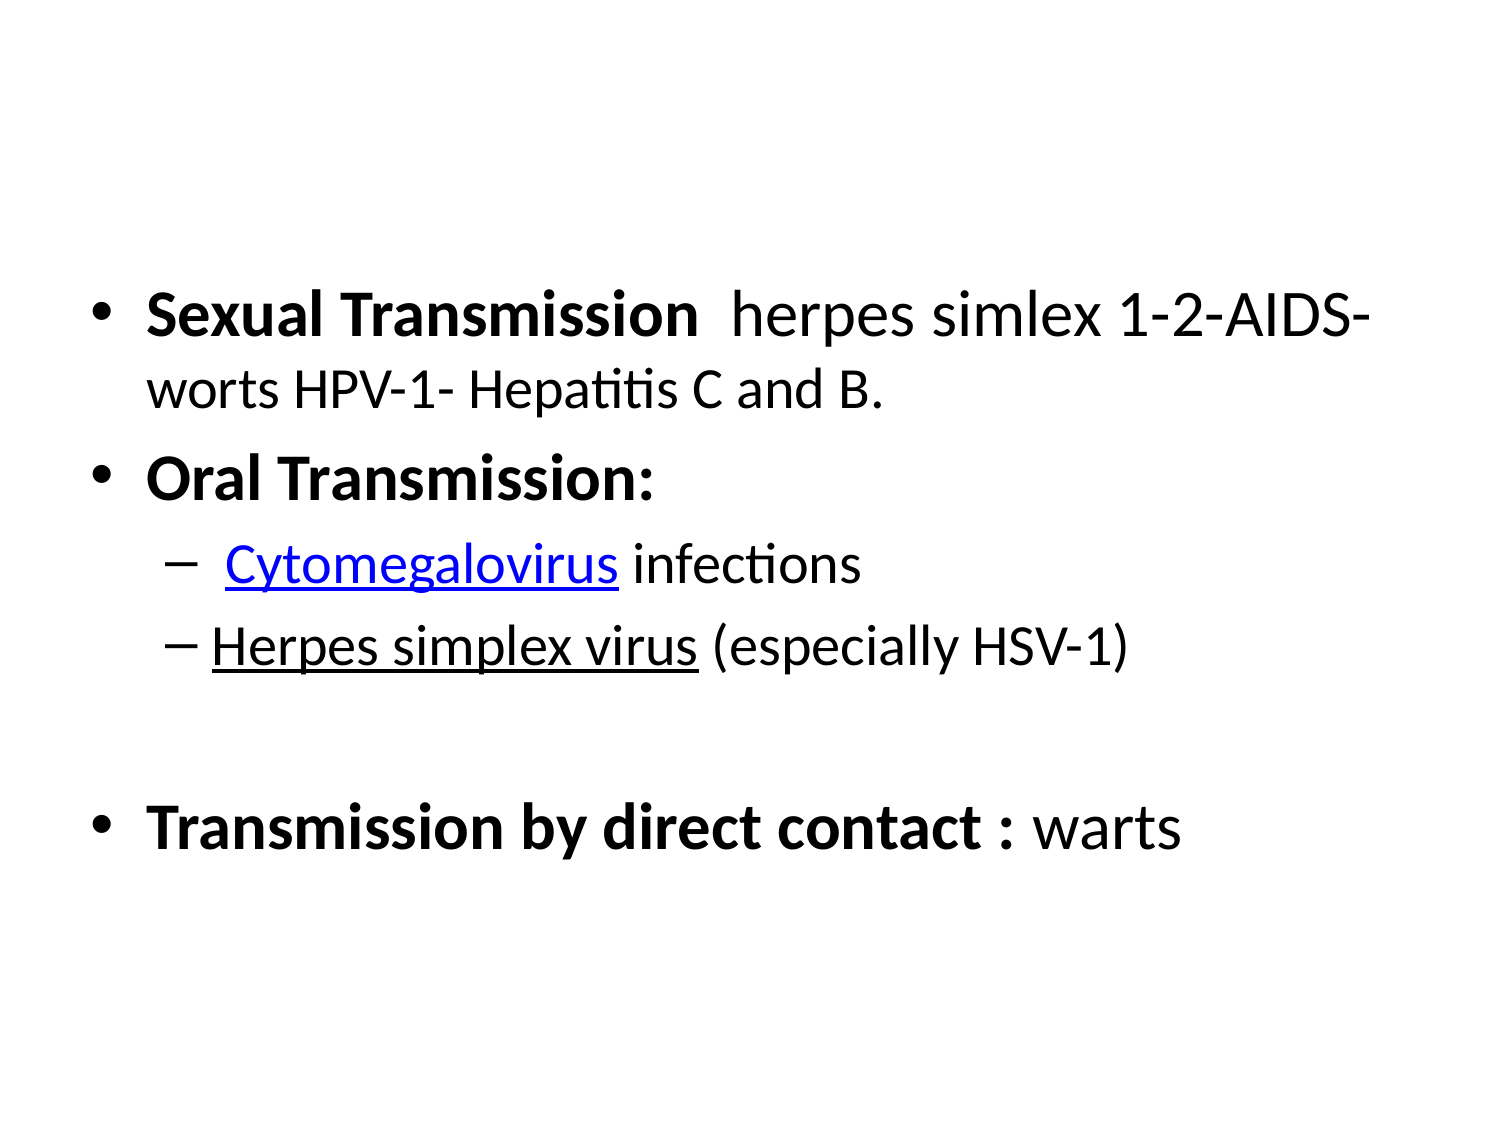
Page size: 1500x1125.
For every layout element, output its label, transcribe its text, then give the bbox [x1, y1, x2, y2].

list Sexual Transmission herpes simlex 1-2-AIDS-worts HPV-1- Hepatitis C and B. Oral Transmission: Cytomegalovirus infections Herpes simplex virus (especially HSV-1) Transmission by direct contact : warts [75, 262, 1425, 1005]
